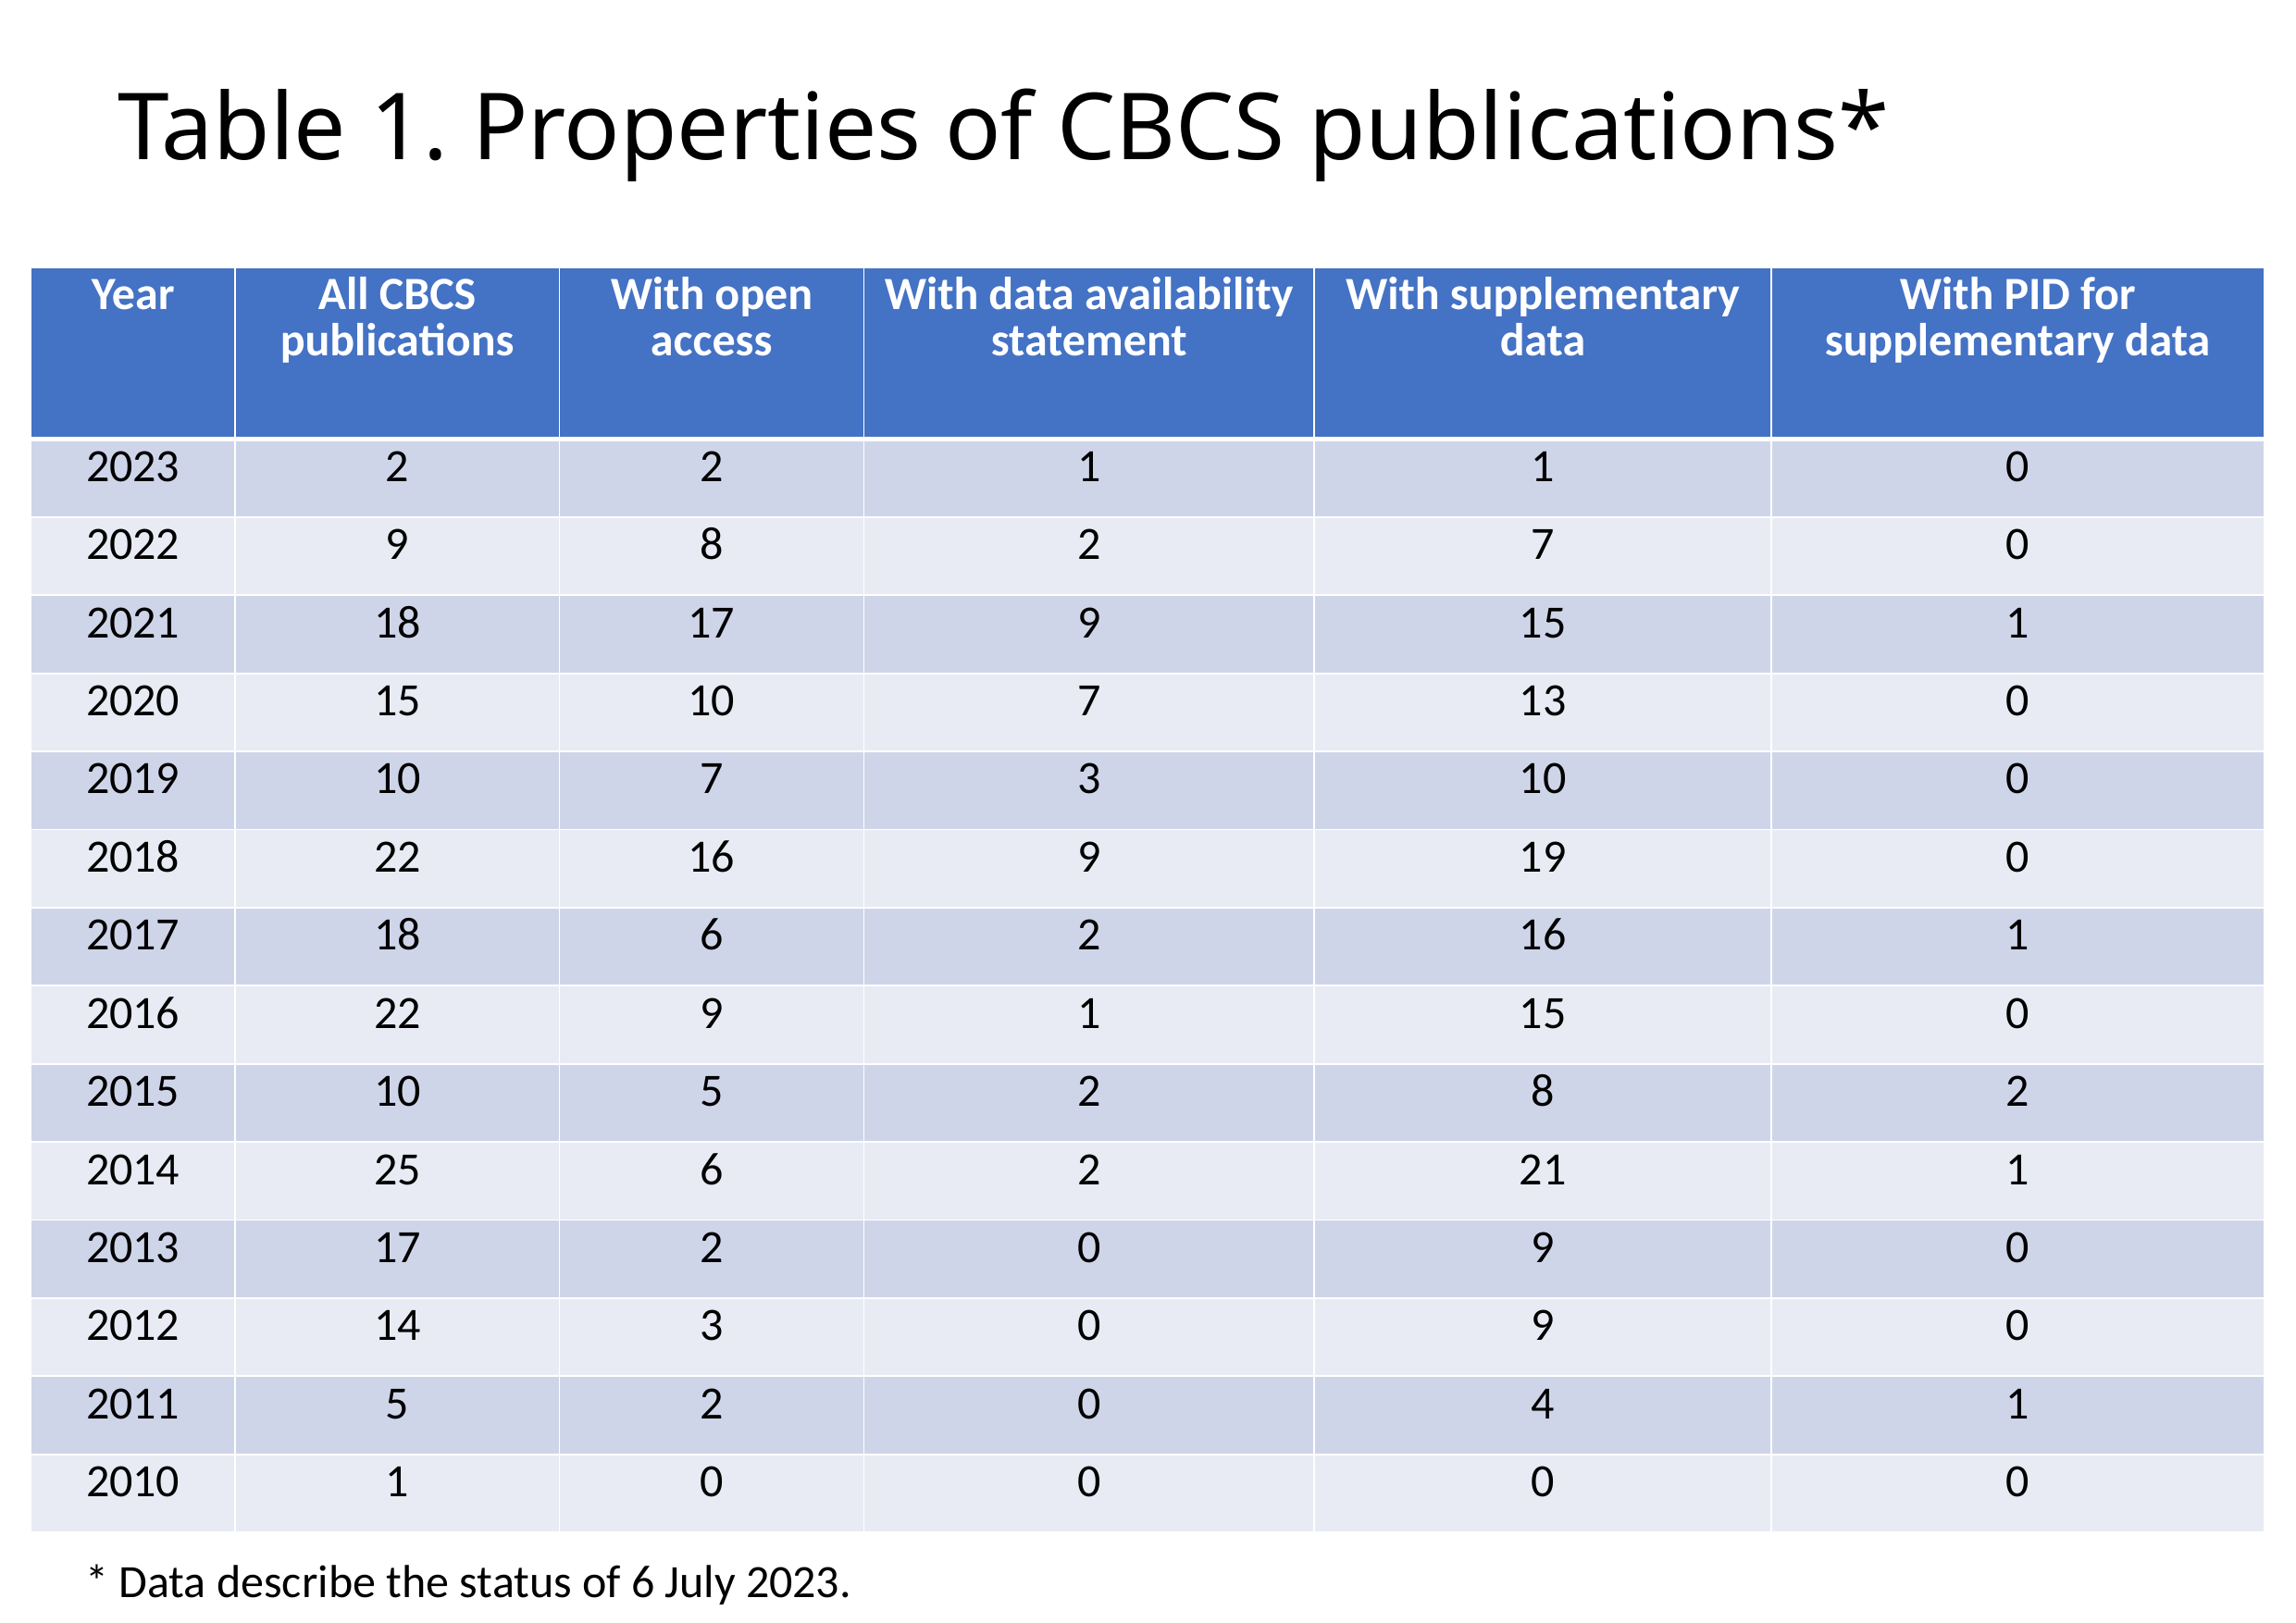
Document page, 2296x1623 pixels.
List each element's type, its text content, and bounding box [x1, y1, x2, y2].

table_cell 8 [560, 518, 863, 594]
table_cell 7 [560, 752, 863, 829]
table_cell 2019 [31, 752, 234, 829]
table_cell 9 [864, 596, 1313, 673]
table_cell 1 [1772, 1377, 2264, 1454]
table_cell 25 [236, 1143, 559, 1220]
table_cell 0 [1772, 986, 2264, 1063]
table_cell 2 [864, 1065, 1313, 1141]
table_cell 0 [1315, 1456, 1770, 1531]
table_cell 2016 [31, 986, 234, 1063]
table_cell 2021 [31, 596, 234, 673]
table_cell 3 [864, 752, 1313, 829]
table_cell 0 [1772, 441, 2264, 516]
table_cell 0 [1772, 675, 2264, 750]
table_cell 1 [1315, 441, 1770, 516]
table_cell 2 [864, 518, 1313, 594]
table_cell 0 [864, 1220, 1313, 1297]
table_header Year [31, 268, 234, 437]
table_cell 0 [1772, 1456, 2264, 1531]
table_cell 18 [236, 596, 559, 673]
table_cell 1 [864, 441, 1313, 516]
table_cell 2015 [31, 1065, 234, 1141]
text_box * Data describe the status of 6 July 2023. [71, 1544, 866, 1615]
table_cell 2 [1772, 1065, 2264, 1141]
table_cell 2011 [31, 1377, 234, 1454]
table_cell 8 [1315, 1065, 1770, 1141]
table_header With supplementary data [1315, 268, 1770, 437]
table_cell 2018 [31, 830, 234, 907]
table_cell 2013 [31, 1220, 234, 1297]
table_cell 1 [1772, 1143, 2264, 1220]
table_cell 2 [560, 1377, 863, 1454]
table_cell 1 [1772, 909, 2264, 985]
table_cell 2023 [31, 441, 234, 516]
table_cell 2020 [31, 675, 234, 750]
table_cell 9 [1315, 1220, 1770, 1297]
table_cell 9 [864, 830, 1313, 907]
table_cell 17 [236, 1220, 559, 1297]
table_cell 16 [560, 830, 863, 907]
table_cell 0 [864, 1377, 1313, 1454]
table_cell 0 [1772, 830, 2264, 907]
table_cell 15 [1315, 986, 1770, 1063]
table_cell 10 [560, 675, 863, 750]
table_cell 2012 [31, 1299, 234, 1375]
table_cell 2010 [31, 1456, 234, 1531]
table_cell 22 [236, 986, 559, 1063]
table_cell 7 [864, 675, 1313, 750]
table_cell 1 [236, 1456, 559, 1531]
table_cell 2 [560, 441, 863, 516]
title Table 1. Properties of CBCS publications* [104, 61, 2070, 198]
table_cell 0 [1772, 1220, 2264, 1297]
table_cell 0 [1772, 752, 2264, 829]
table_header With open access [560, 268, 863, 437]
table_cell 4 [1315, 1377, 1770, 1454]
table_cell 6 [560, 909, 863, 985]
table_header With data availability statement [864, 268, 1313, 437]
table_cell 0 [1772, 1299, 2264, 1375]
table_cell 5 [560, 1065, 863, 1141]
table_cell 17 [560, 596, 863, 673]
table_cell 3 [560, 1299, 863, 1375]
table_cell 2 [560, 1220, 863, 1297]
table_cell 15 [236, 675, 559, 750]
table_cell 1 [1772, 596, 2264, 673]
table_cell 5 [236, 1377, 559, 1454]
table_cell 2 [864, 909, 1313, 985]
table_cell 13 [1315, 675, 1770, 750]
table_cell 10 [1315, 752, 1770, 829]
table_cell 19 [1315, 830, 1770, 907]
table_cell 9 [236, 518, 559, 594]
table_cell 15 [1315, 596, 1770, 673]
table_cell 9 [560, 986, 863, 1063]
table_header With PID for supplementary data [1772, 268, 2264, 437]
table_cell 0 [864, 1299, 1313, 1375]
table_cell 2014 [31, 1143, 234, 1220]
table_cell 21 [1315, 1143, 1770, 1220]
table_cell 9 [1315, 1299, 1770, 1375]
table_cell 1 [864, 986, 1313, 1063]
table_cell 2017 [31, 909, 234, 985]
table_header All CBCS publications [236, 268, 559, 437]
table_cell 18 [236, 909, 559, 985]
table_cell 14 [236, 1299, 559, 1375]
table_cell 7 [1315, 518, 1770, 594]
table_cell 0 [1772, 518, 2264, 594]
table_cell 0 [864, 1456, 1313, 1531]
table_cell 2022 [31, 518, 234, 594]
table_cell 22 [236, 830, 559, 907]
table_cell 10 [236, 1065, 559, 1141]
table_cell 16 [1315, 909, 1770, 985]
table_cell 10 [236, 752, 559, 829]
table_cell 2 [236, 441, 559, 516]
table_cell 6 [560, 1143, 863, 1220]
table_cell 2 [864, 1143, 1313, 1220]
table_cell 0 [560, 1456, 863, 1531]
